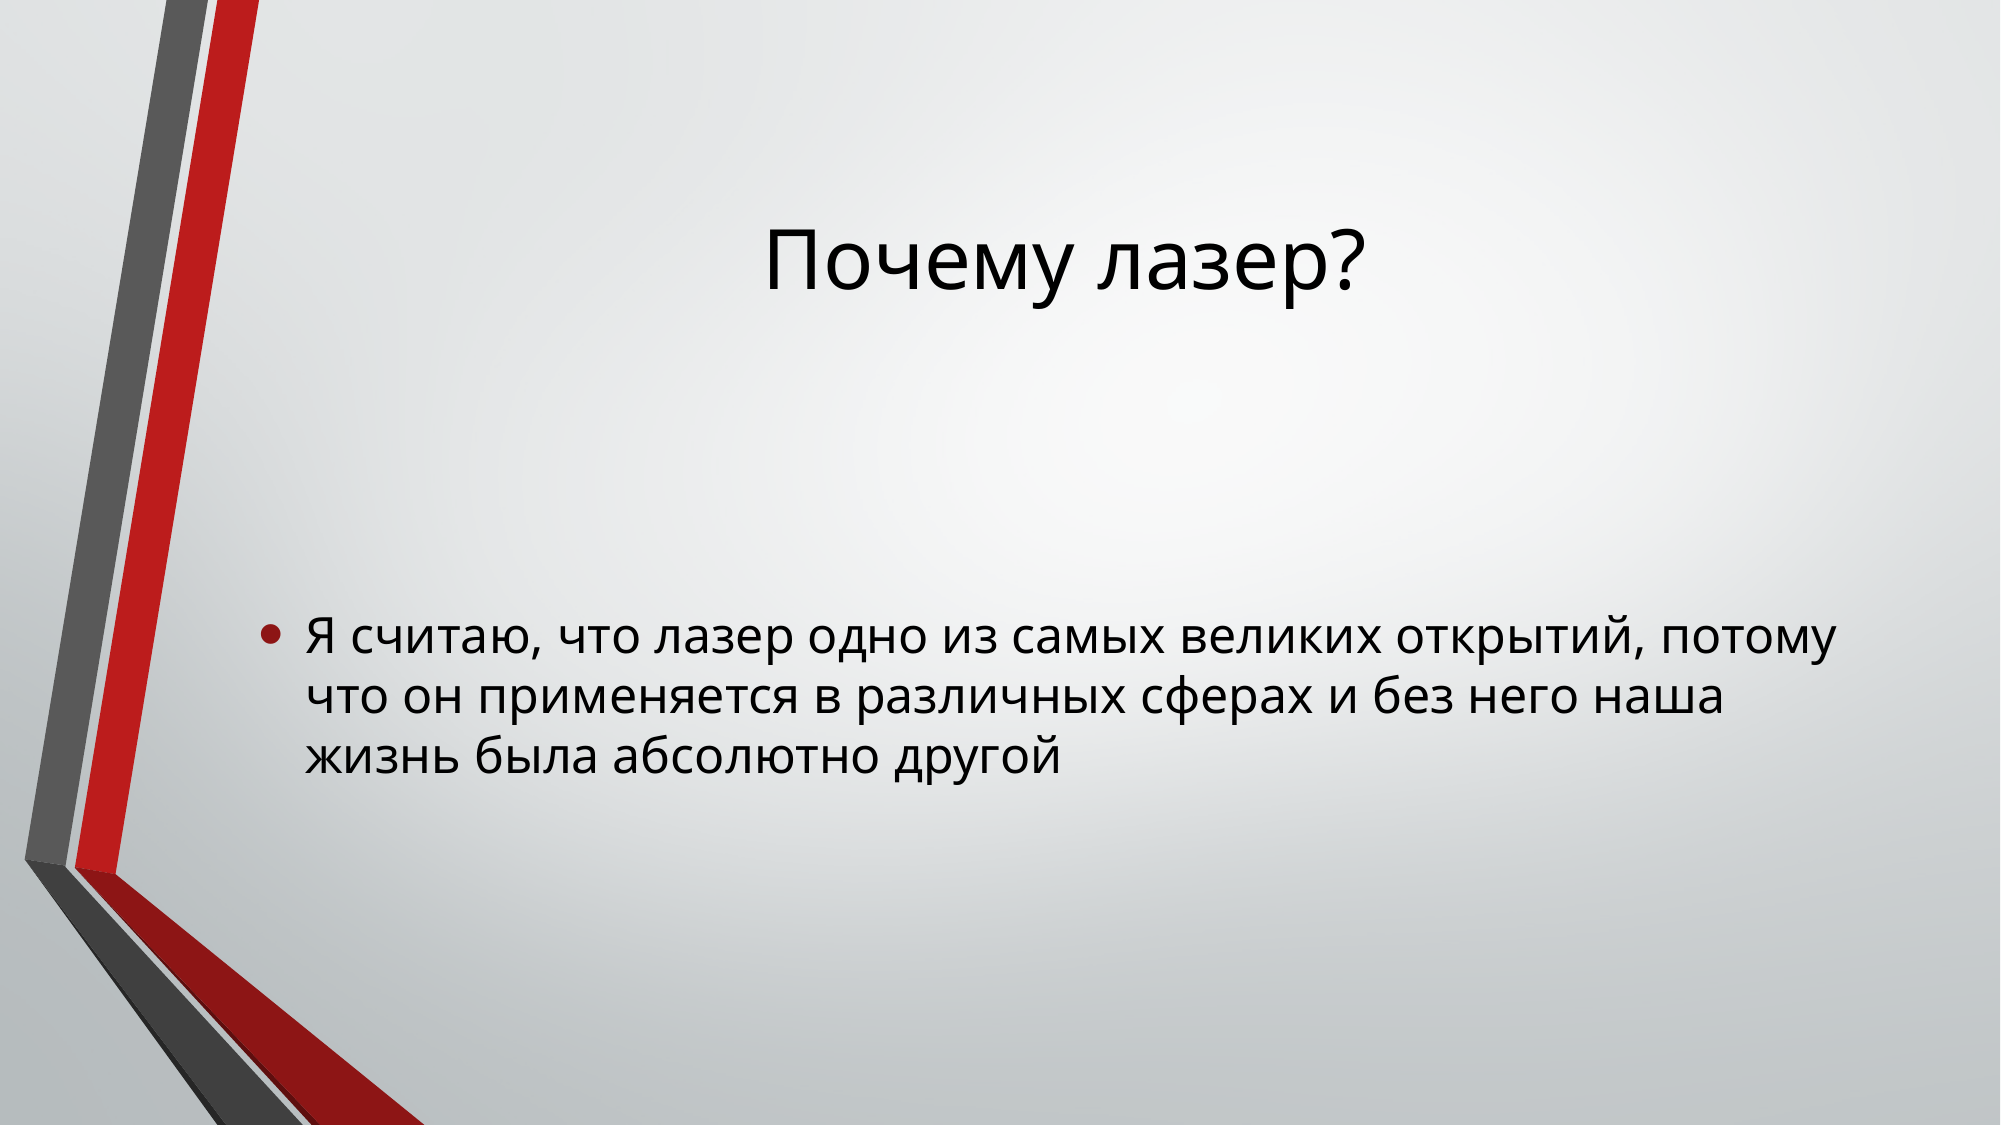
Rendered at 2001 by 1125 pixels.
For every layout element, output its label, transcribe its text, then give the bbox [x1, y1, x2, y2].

title Почему лазер? [243, 112, 1887, 400]
list Я считаю, что лазер одно из самых великих открытий, потому что он применяется в различных сферах и без него наша жизнь была абсолютно другой [243, 437, 1887, 950]
